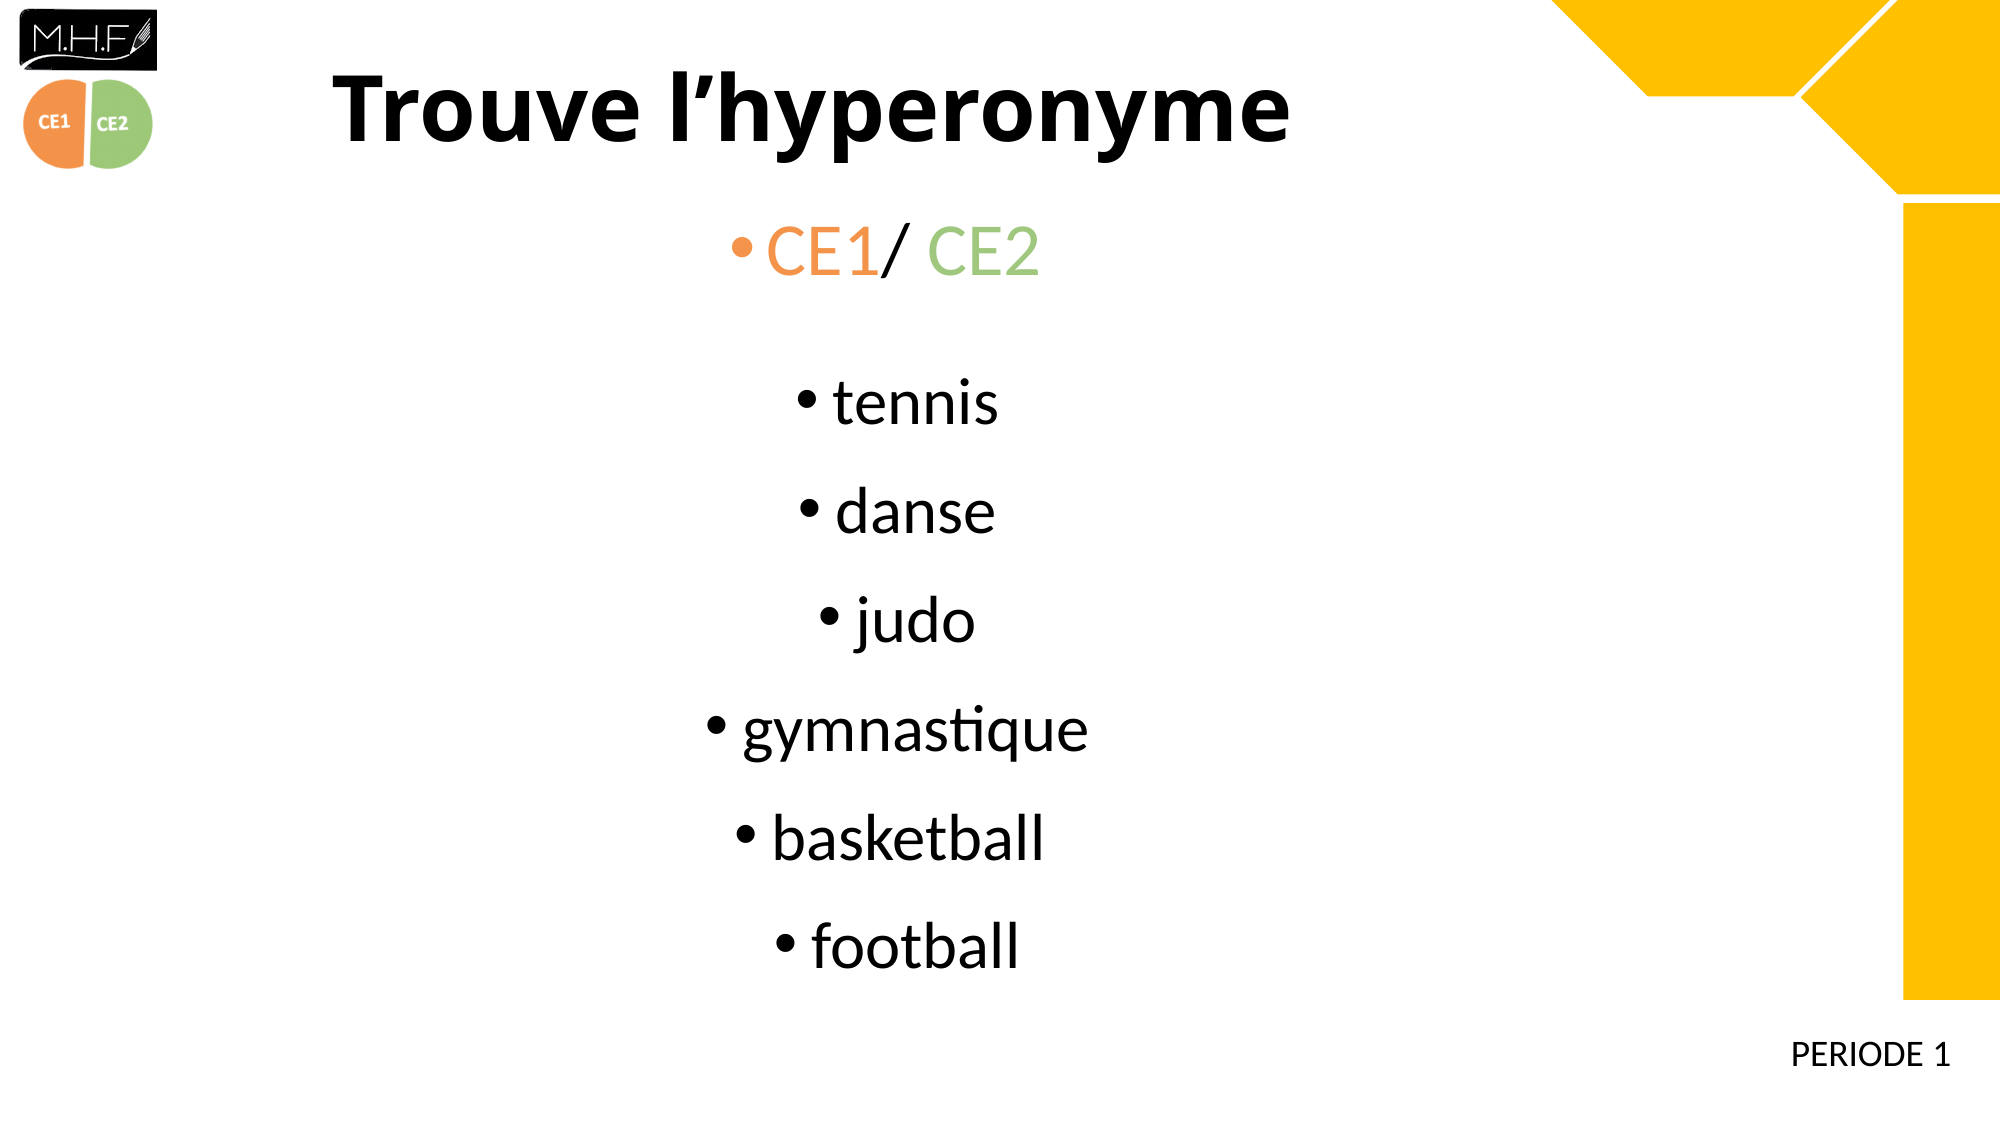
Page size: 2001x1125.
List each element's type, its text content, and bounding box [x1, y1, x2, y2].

text_box [1549, 0, 1892, 98]
text_box [1799, 0, 2000, 196]
text_box PERIODE 1 [1362, 1021, 1967, 1082]
picture [1, 7, 177, 207]
text_box CE1/ CE2 [527, 203, 1244, 309]
text_box [1902, 202, 2000, 1001]
text_box tennis danse judo gymnastique basketball football [574, 342, 1220, 991]
title Trouve l’hyperonyme [316, 3, 1863, 221]
